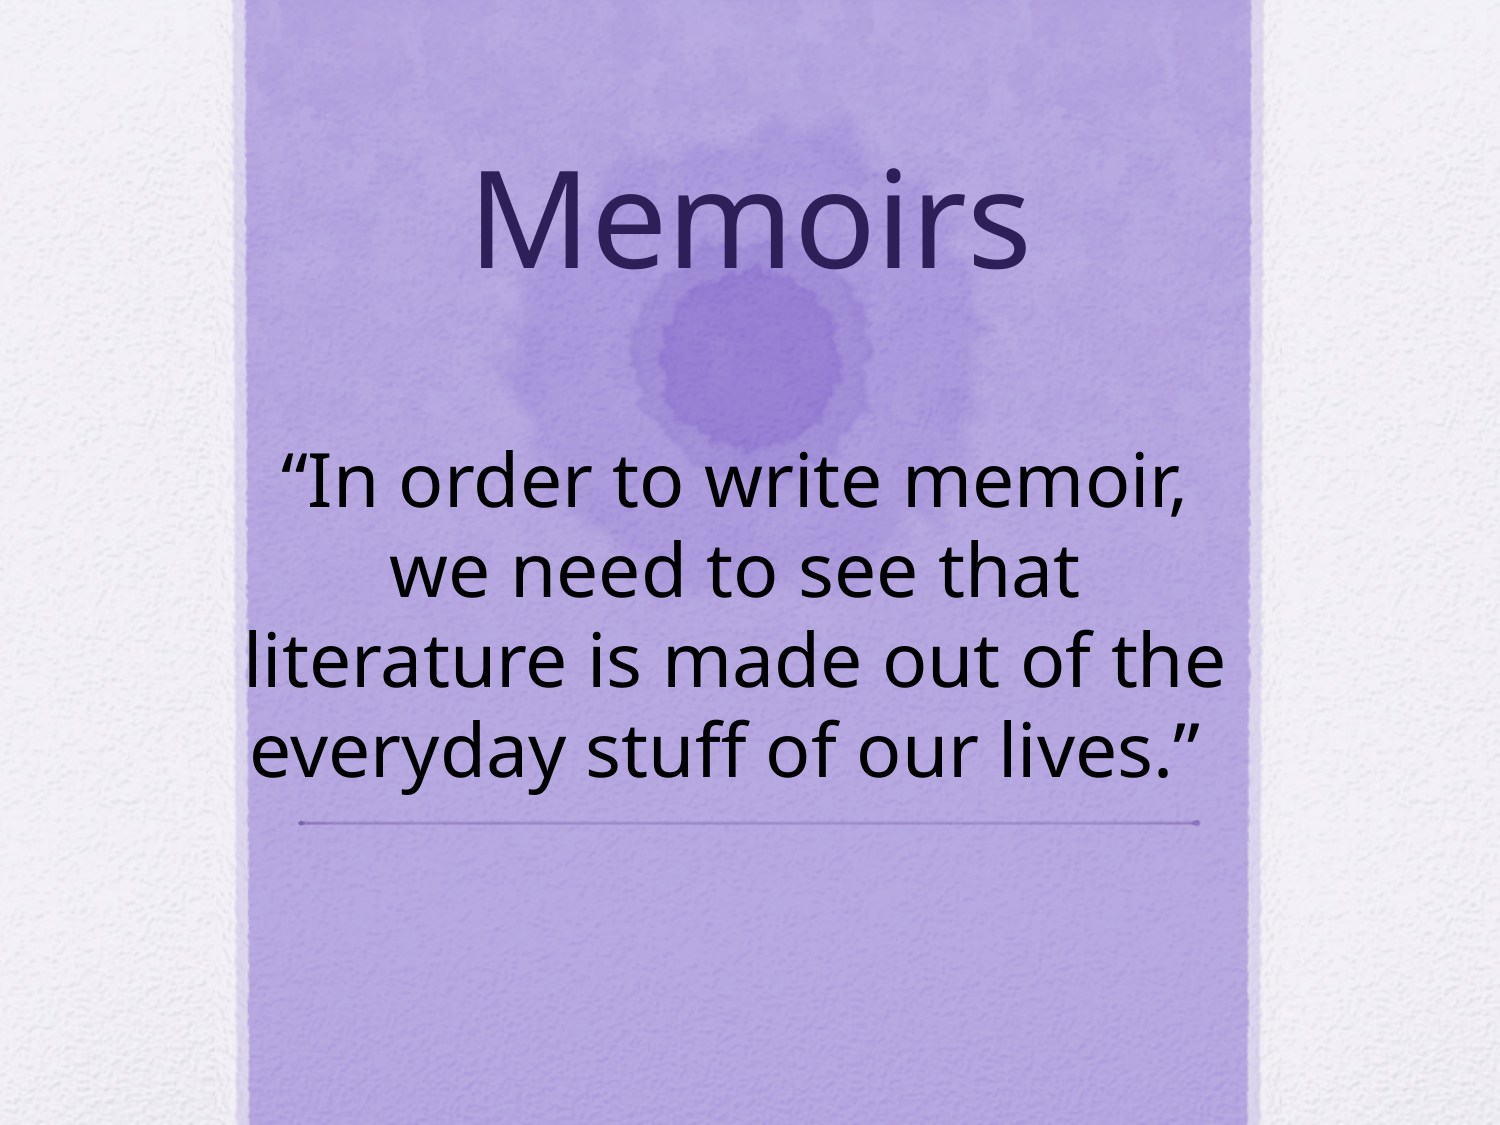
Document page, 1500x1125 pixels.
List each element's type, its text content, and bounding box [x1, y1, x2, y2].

title Memoirs [304, 62, 1198, 304]
text_box “In order to write memoir, we need to see that literature is made out of the everyday stuff of our lives.” [212, 424, 1259, 800]
picture [0, 0, 1500, 1125]
